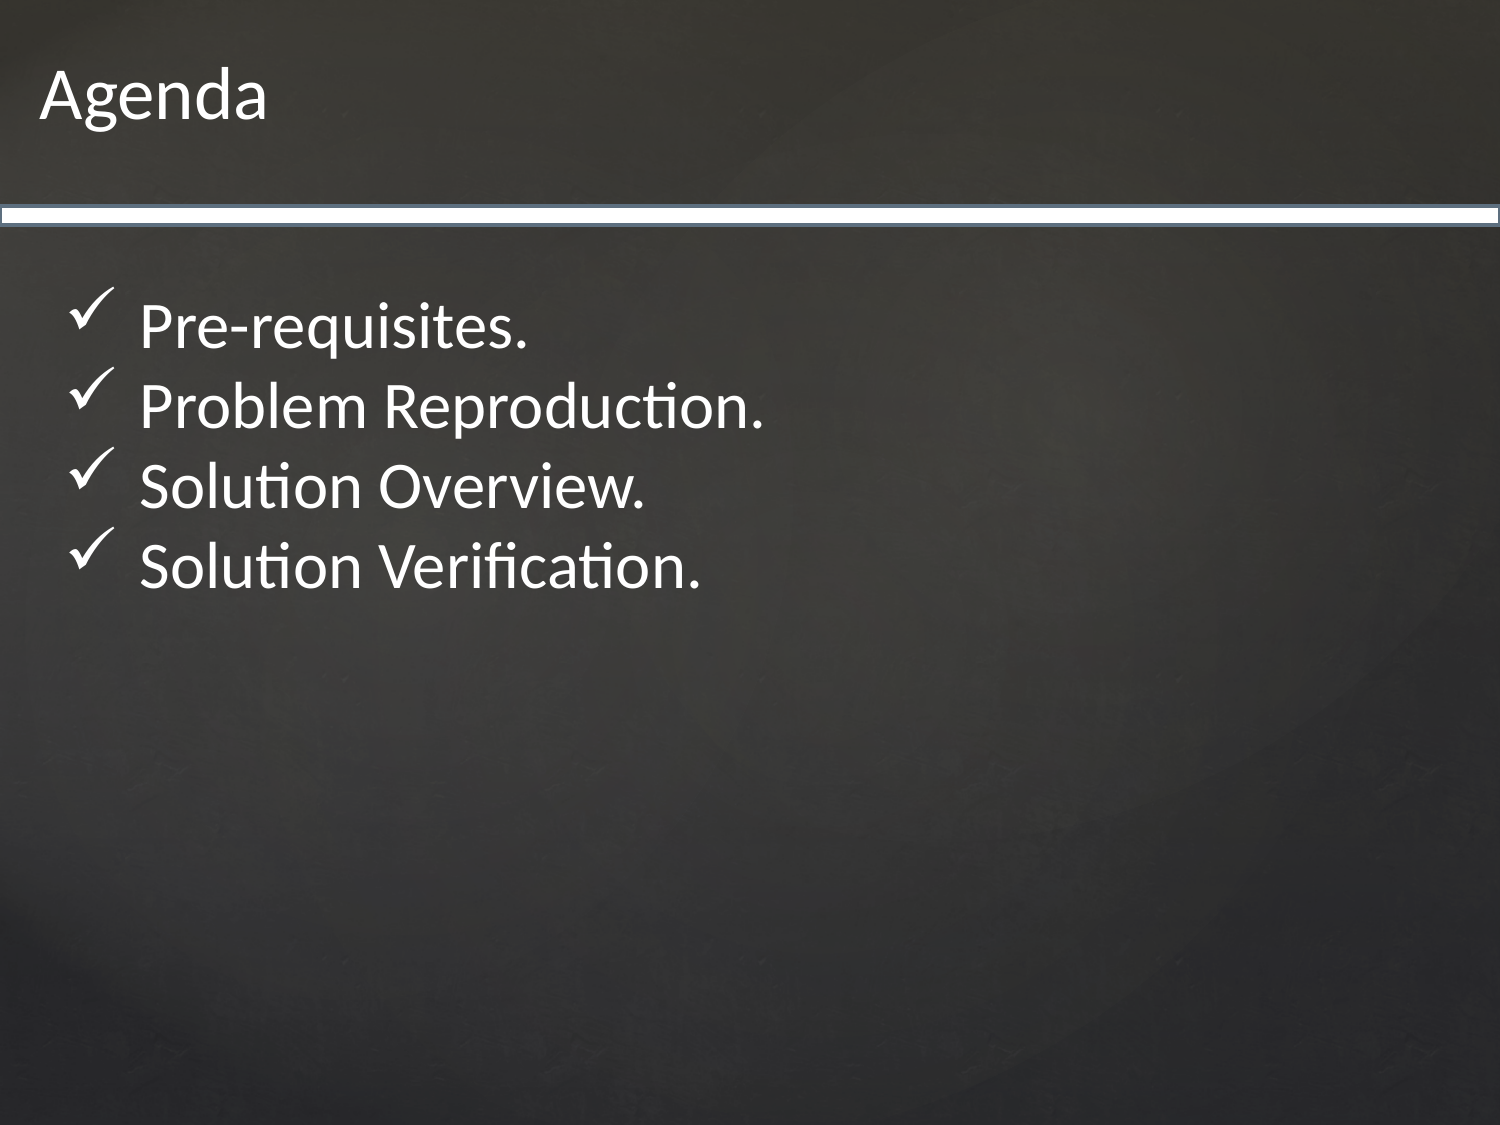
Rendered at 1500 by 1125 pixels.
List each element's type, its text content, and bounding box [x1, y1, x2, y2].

text_box Pre-requisites. Problem Reproduction. Solution Overview. Solution Verification. [49, 274, 1188, 610]
text_box [0, 204, 1500, 227]
text_box Agenda [24, 37, 413, 143]
